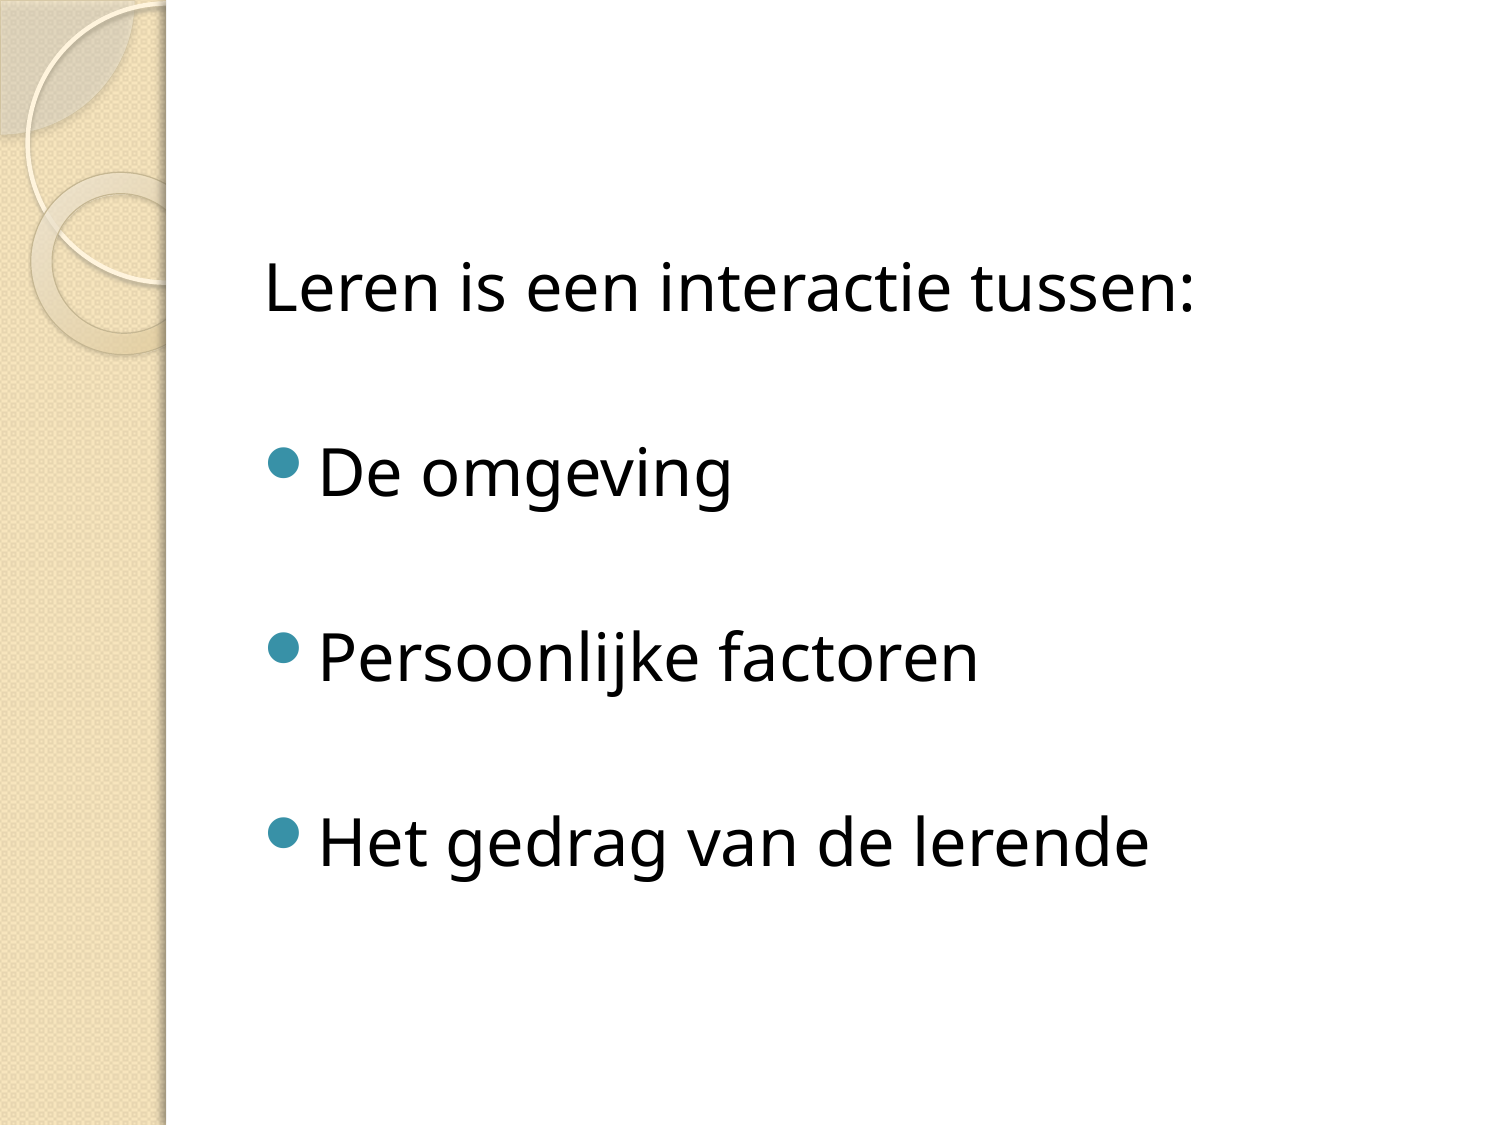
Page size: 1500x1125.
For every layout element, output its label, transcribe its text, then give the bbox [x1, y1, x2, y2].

list Leren is een interactie tussen: De omgeving Persoonlijke factoren Het gedrag van de lerende [235, 237, 1466, 1025]
